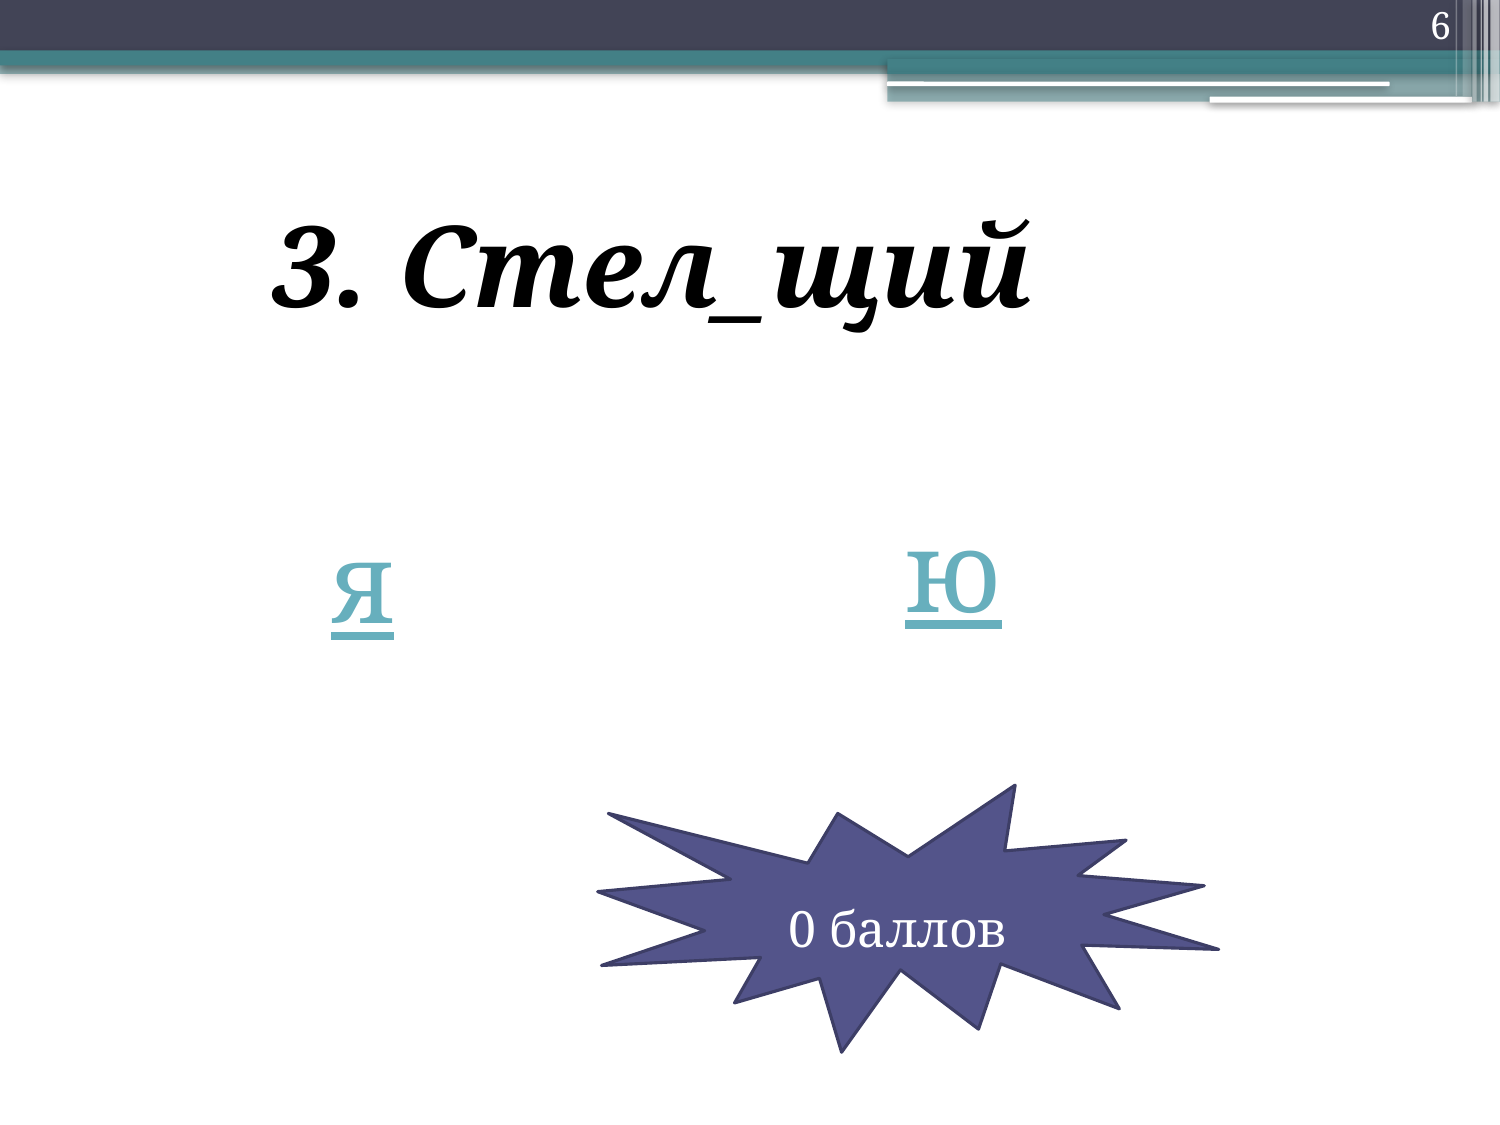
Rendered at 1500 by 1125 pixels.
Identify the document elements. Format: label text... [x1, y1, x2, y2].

text_box ю [890, 492, 1114, 661]
text_box [596, 783, 1221, 1054]
text_box 3. Стел_щий [257, 187, 1114, 338]
slide_number 6 [1341, 0, 1466, 61]
text_box 0 баллов [773, 890, 1043, 966]
text_box я [316, 503, 539, 672]
